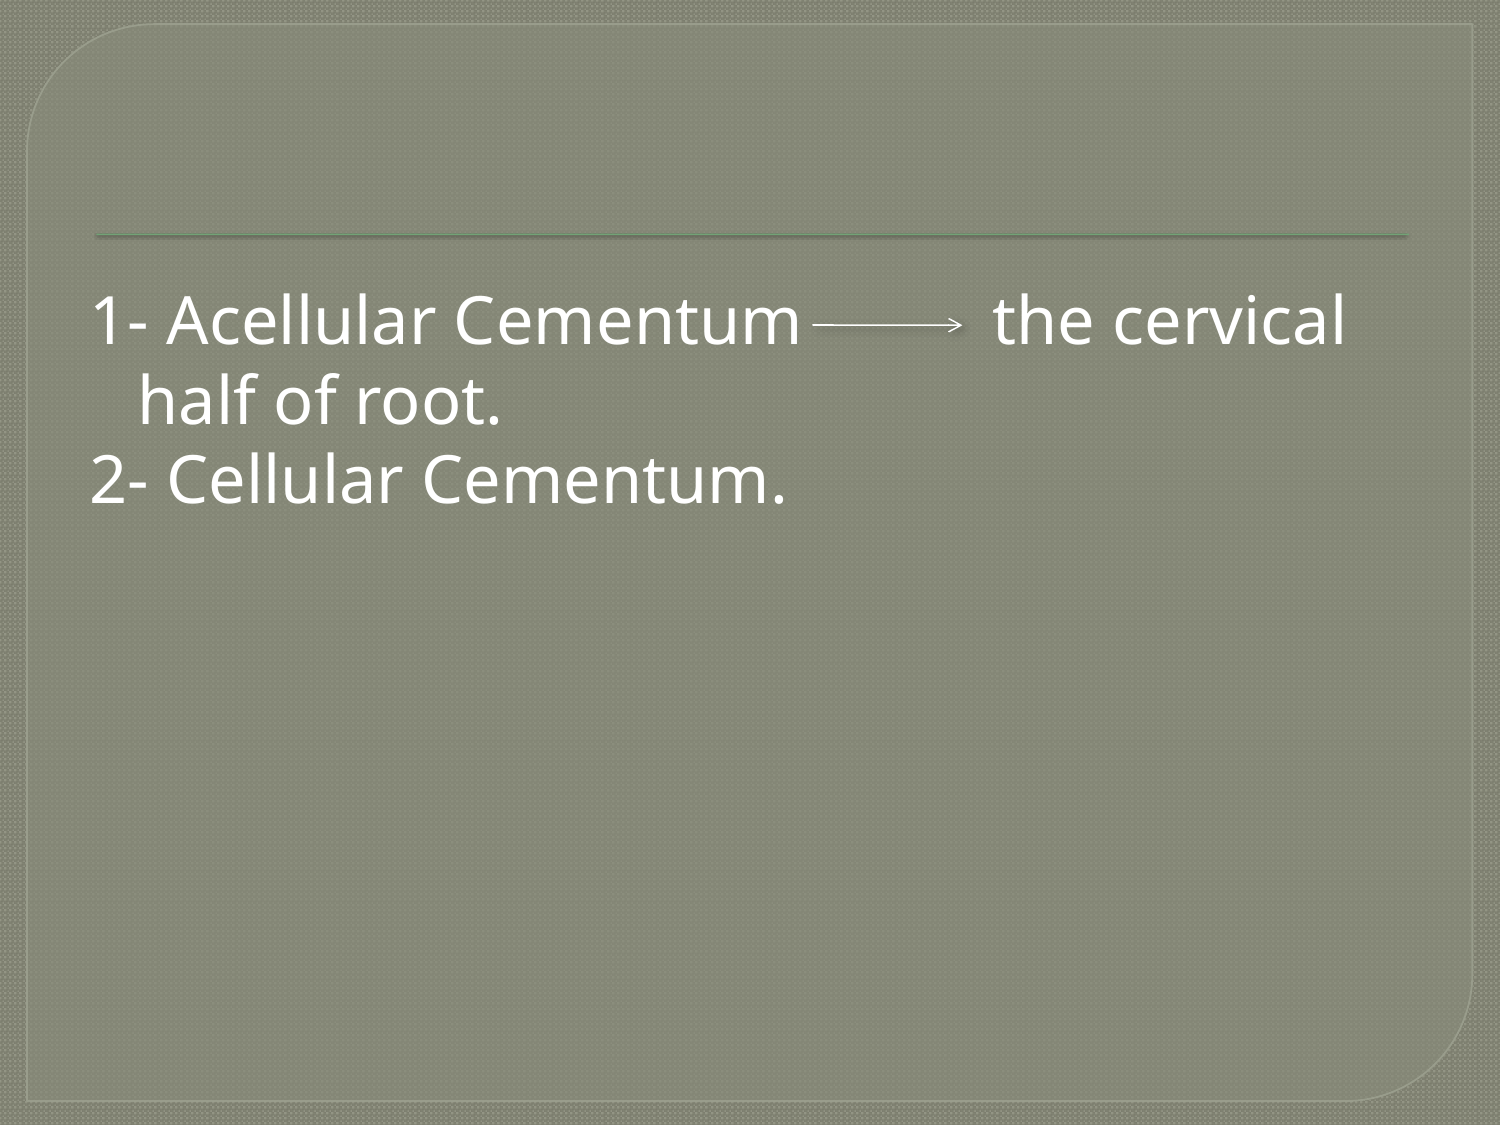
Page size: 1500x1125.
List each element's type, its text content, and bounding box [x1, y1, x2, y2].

list 1- Acellular Cementum the cervical half of root. 2- Cellular Cementum. [75, 270, 1425, 1013]
